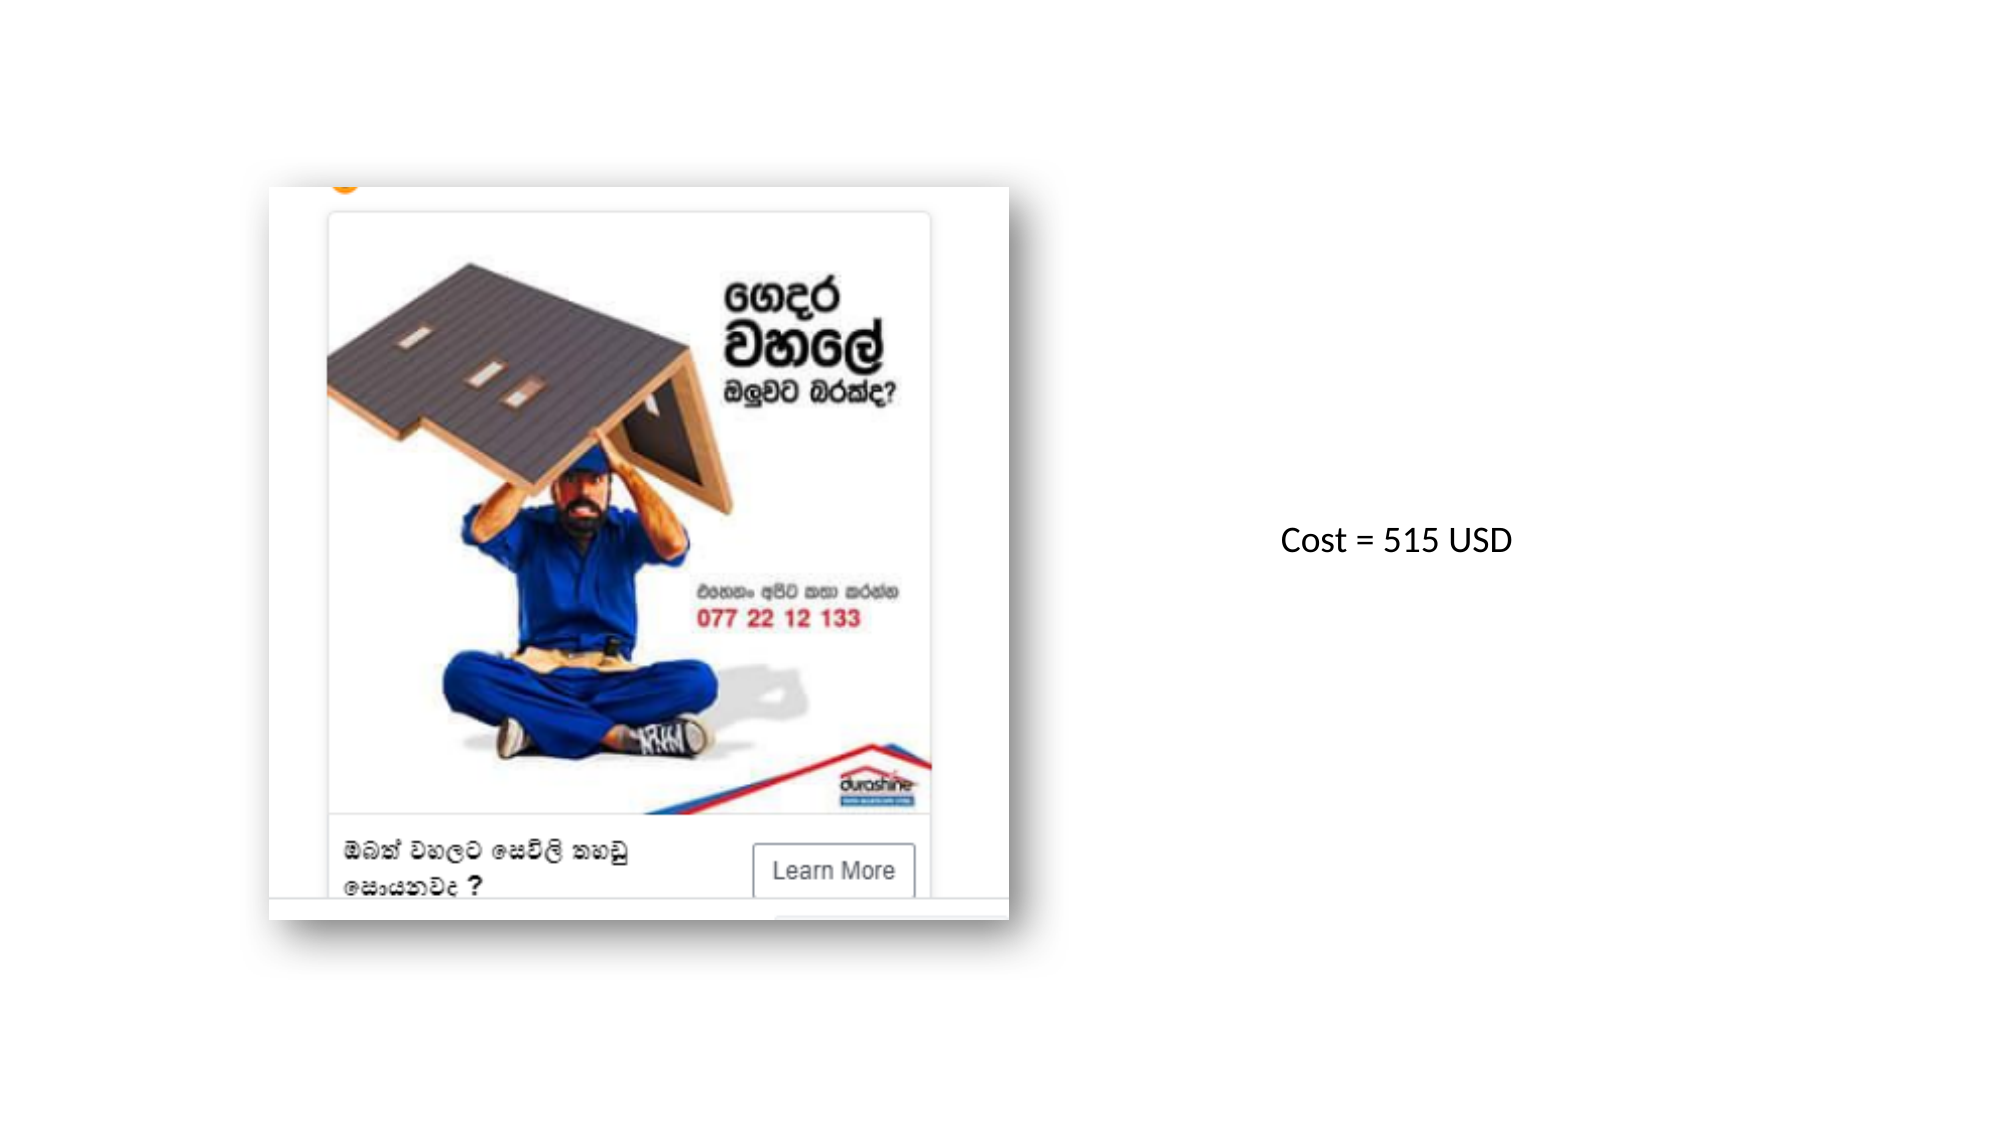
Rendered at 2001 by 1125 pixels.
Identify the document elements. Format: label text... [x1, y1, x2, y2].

text_box Cost = 515 USD [1266, 507, 1595, 567]
picture [269, 187, 1009, 920]
